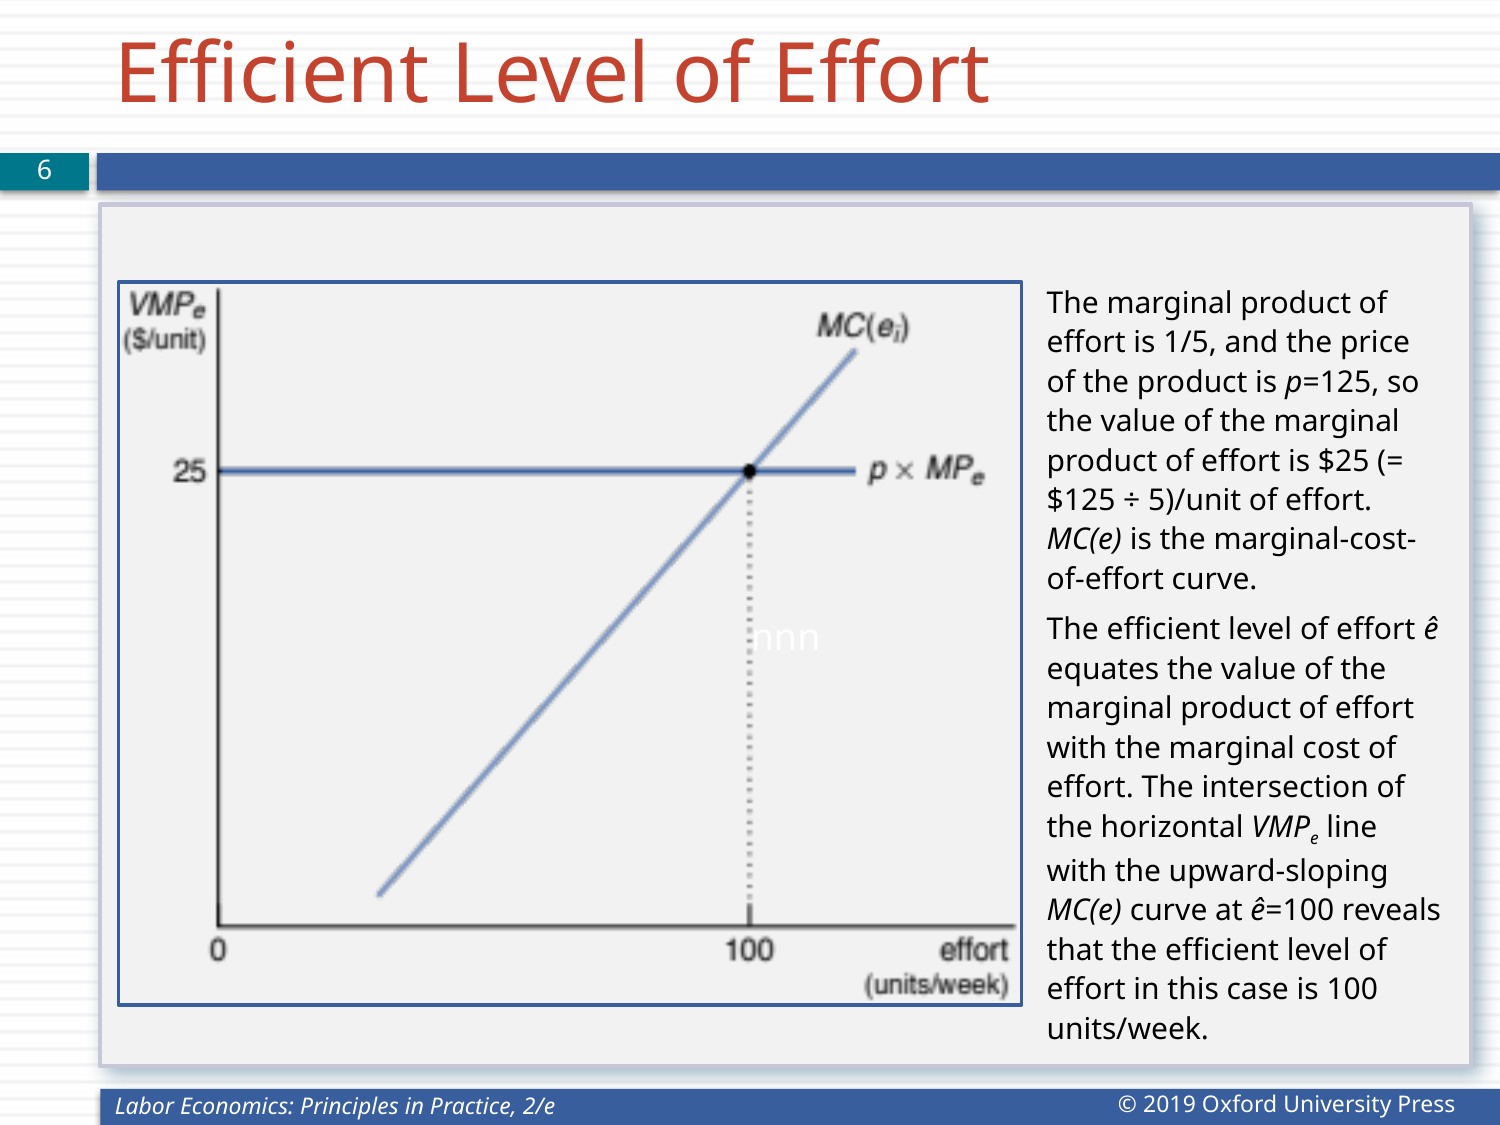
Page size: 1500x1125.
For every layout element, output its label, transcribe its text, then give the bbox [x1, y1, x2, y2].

list The marginal product of effort is 1/5, and the price of the product is p=125, so the value of the marginal product of effort is $25 (= $125 ÷ 5)/unit of effort. MC(e) is the marginal-cost-of-effort curve. The efficient level of effort ê equates the value of the marginal product of effort with the marginal cost of effort. The intersection of the horizontal VMPe line with the upward-sloping MC(e) curve at ê=100 reveals that the efficient level of effort in this case is 100 units/week. [1031, 272, 1459, 1053]
slide_number 5 [0, 153, 89, 191]
slide_number Labor Economics: Principles in Practice, 2/e [99, 1090, 745, 1125]
picture [119, 283, 1021, 1004]
footer © 2019 Oxford University Press [825, 1090, 1471, 1125]
title Efficient Level of Effort [99, 1, 1472, 136]
